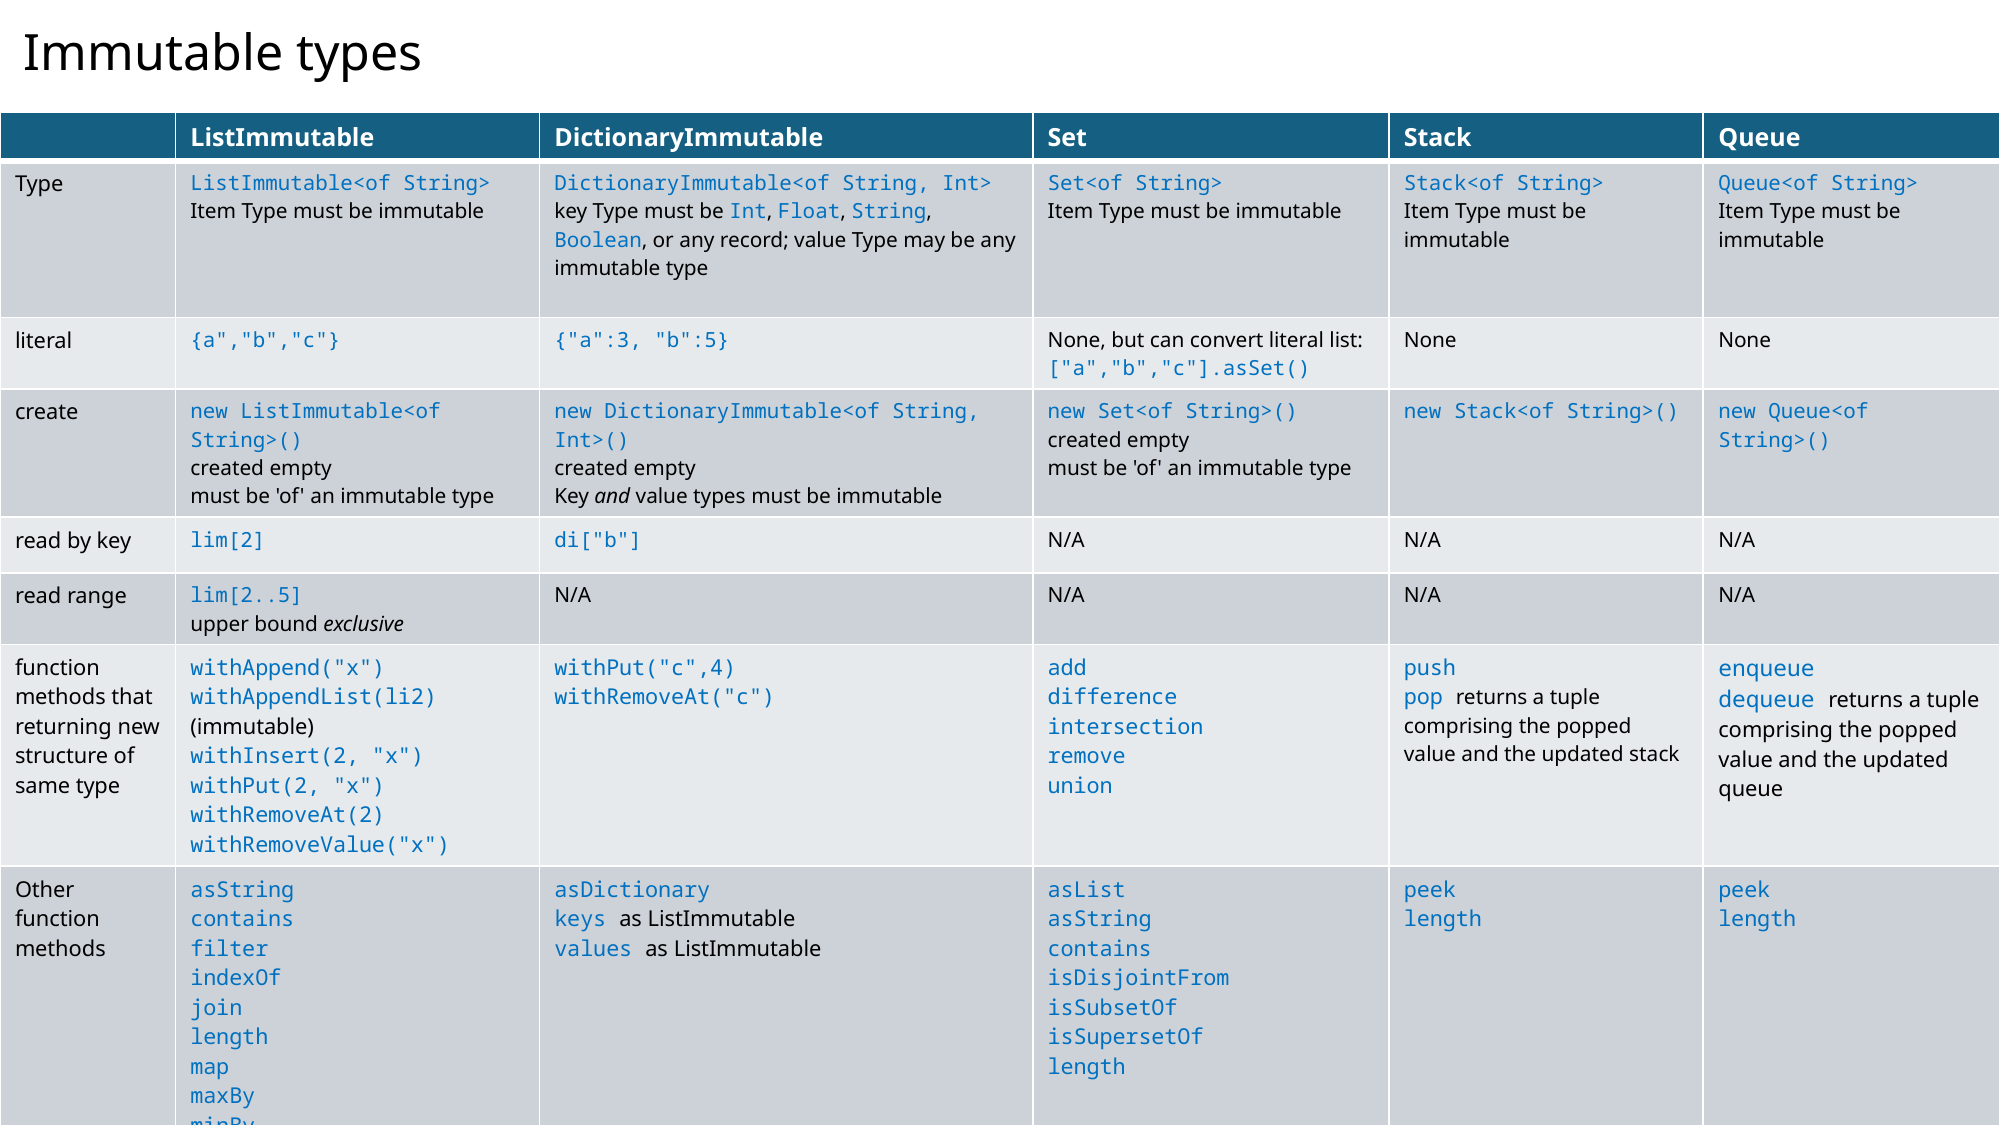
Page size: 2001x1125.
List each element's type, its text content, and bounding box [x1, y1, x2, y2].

table_header Stack [1390, 113, 1702, 158]
table_cell function methods that returning new structure of same type [1, 645, 175, 865]
table_cell Stack<of String> Item Type must be immutable [1390, 164, 1702, 317]
table_cell Set<of String> Item Type must be immutable [1034, 164, 1388, 317]
table_cell new Stack<of String>() [1390, 390, 1702, 516]
table_cell None [1390, 318, 1702, 388]
table_cell peek length [1704, 867, 1999, 1125]
table_cell new Queue<of String>() [1704, 390, 1999, 516]
table_cell read by key [1, 518, 175, 572]
table_cell N/A [1034, 518, 1388, 572]
table_header DictionaryImmutable [540, 113, 1032, 158]
table_cell di["b"] [540, 518, 1032, 572]
table_cell new ListImmutable<of String>() created empty must be 'of' an immutable type [176, 390, 539, 516]
table_cell Other function methods [1, 867, 175, 1125]
table_header Set [1034, 113, 1388, 158]
table_cell None [1704, 318, 1999, 388]
table_cell N/A [540, 574, 1032, 644]
table_cell None, but can convert literal list: ["a","b","c"].asSet() [1034, 318, 1388, 388]
table_header Queue [1704, 113, 1999, 158]
table_cell withPut("c",4) withRemoveAt("c") [540, 645, 1032, 865]
table_cell Type [1, 164, 175, 317]
table_cell N/A [1390, 574, 1702, 644]
table_cell new DictionaryImmutable<of String, Int>() created empty Key and value types must be immutable [540, 390, 1032, 516]
table_cell lim[2..5] upper bound exclusive [176, 574, 539, 644]
table_cell add difference intersection remove union [1034, 645, 1388, 865]
table_cell N/A [1704, 518, 1999, 572]
table_cell N/A [1034, 574, 1388, 644]
text_box Immutable types [9, 12, 438, 88]
table_cell peek length [1390, 867, 1702, 1125]
table_cell {a","b","c"} [176, 318, 539, 388]
table_cell DictionaryImmutable<of String, Int> key Type must be Int, Float, String, Boolean, or any record; value Type may be any immutable type [540, 164, 1032, 317]
table_cell enqueue dequeue returns a tuple comprising the popped value and the updated queue [1704, 645, 1999, 865]
table_cell {"a":3, "b":5} [540, 318, 1032, 388]
table_cell read range [1, 574, 175, 644]
table_cell lim[2] [176, 518, 539, 572]
table_cell asString contains filter indexOf join length map maxBy minBy reduce sortBy [176, 867, 539, 1125]
table_cell N/A [1390, 518, 1702, 572]
table_cell ListImmutable<of String> Item Type must be immutable [176, 164, 539, 317]
table_cell literal [1, 318, 175, 388]
table_cell asDictionary keys as ListImmutable values as ListImmutable [540, 867, 1032, 1125]
table_cell new Set<of String>() created empty must be 'of' an immutable type [1034, 390, 1388, 516]
table_header ListImmutable [176, 113, 539, 158]
table_cell Queue<of String> Item Type must be immutable [1704, 164, 1999, 317]
table_cell push pop returns a tuple comprising the popped value and the updated stack [1390, 645, 1702, 865]
table_cell withAppend("x") withAppendList(li2) (immutable) withInsert(2, "x") withPut(2, "x") withRemoveAt(2) withRemoveValue("x") [176, 645, 539, 865]
table_cell N/A [1704, 574, 1999, 644]
table_cell create [1, 390, 175, 516]
table_header [1, 113, 175, 158]
table_cell asList asString contains isDisjointFrom isSubsetOf isSupersetOf length [1034, 867, 1388, 1125]
